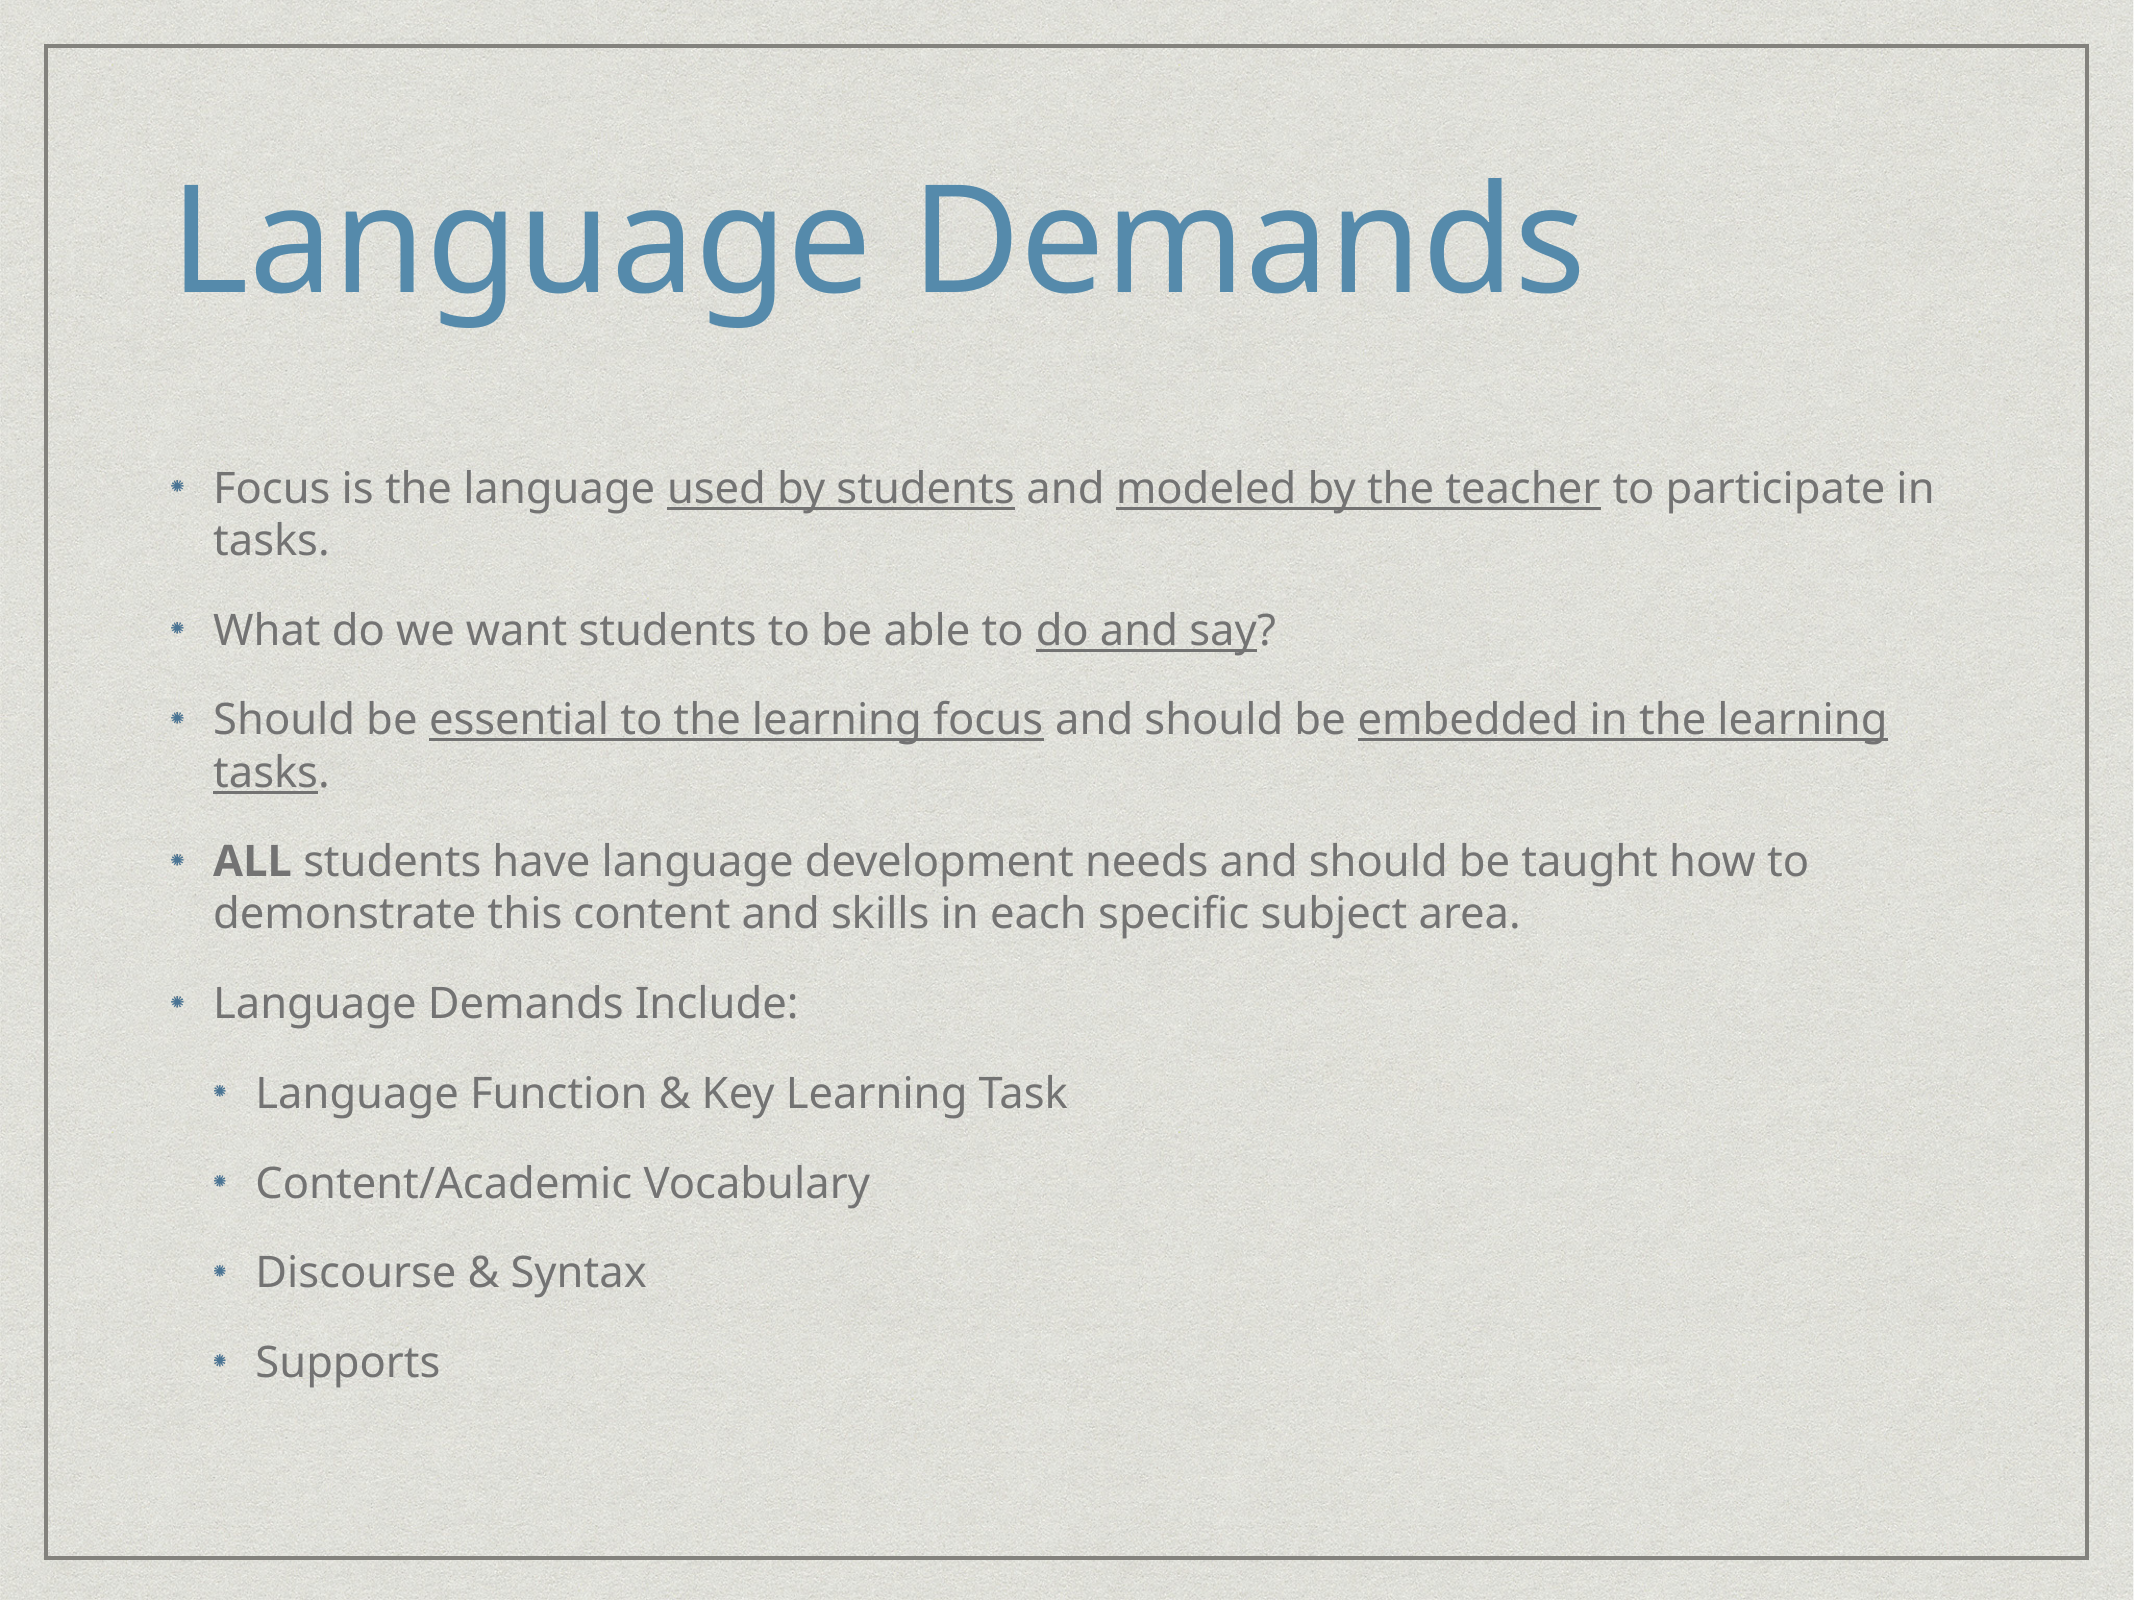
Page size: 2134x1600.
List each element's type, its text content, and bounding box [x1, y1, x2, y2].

picture [0, 0, 2134, 1600]
title Language Demands [170, 43, 1963, 445]
list Focus is the language used by students and modeled by the teacher to participate in tasks. What do we want students to be able to do and say? Should be essential to the learning focus and should be embedded in the learning tasks. ALL students have language development needs and should be taught how to demonstrate this content and skills in each specific subject area. Language Demands Include: Language Function & Key Learning Task Content/Academic Vocabulary Discourse & Syntax Supports [170, 453, 1963, 1393]
